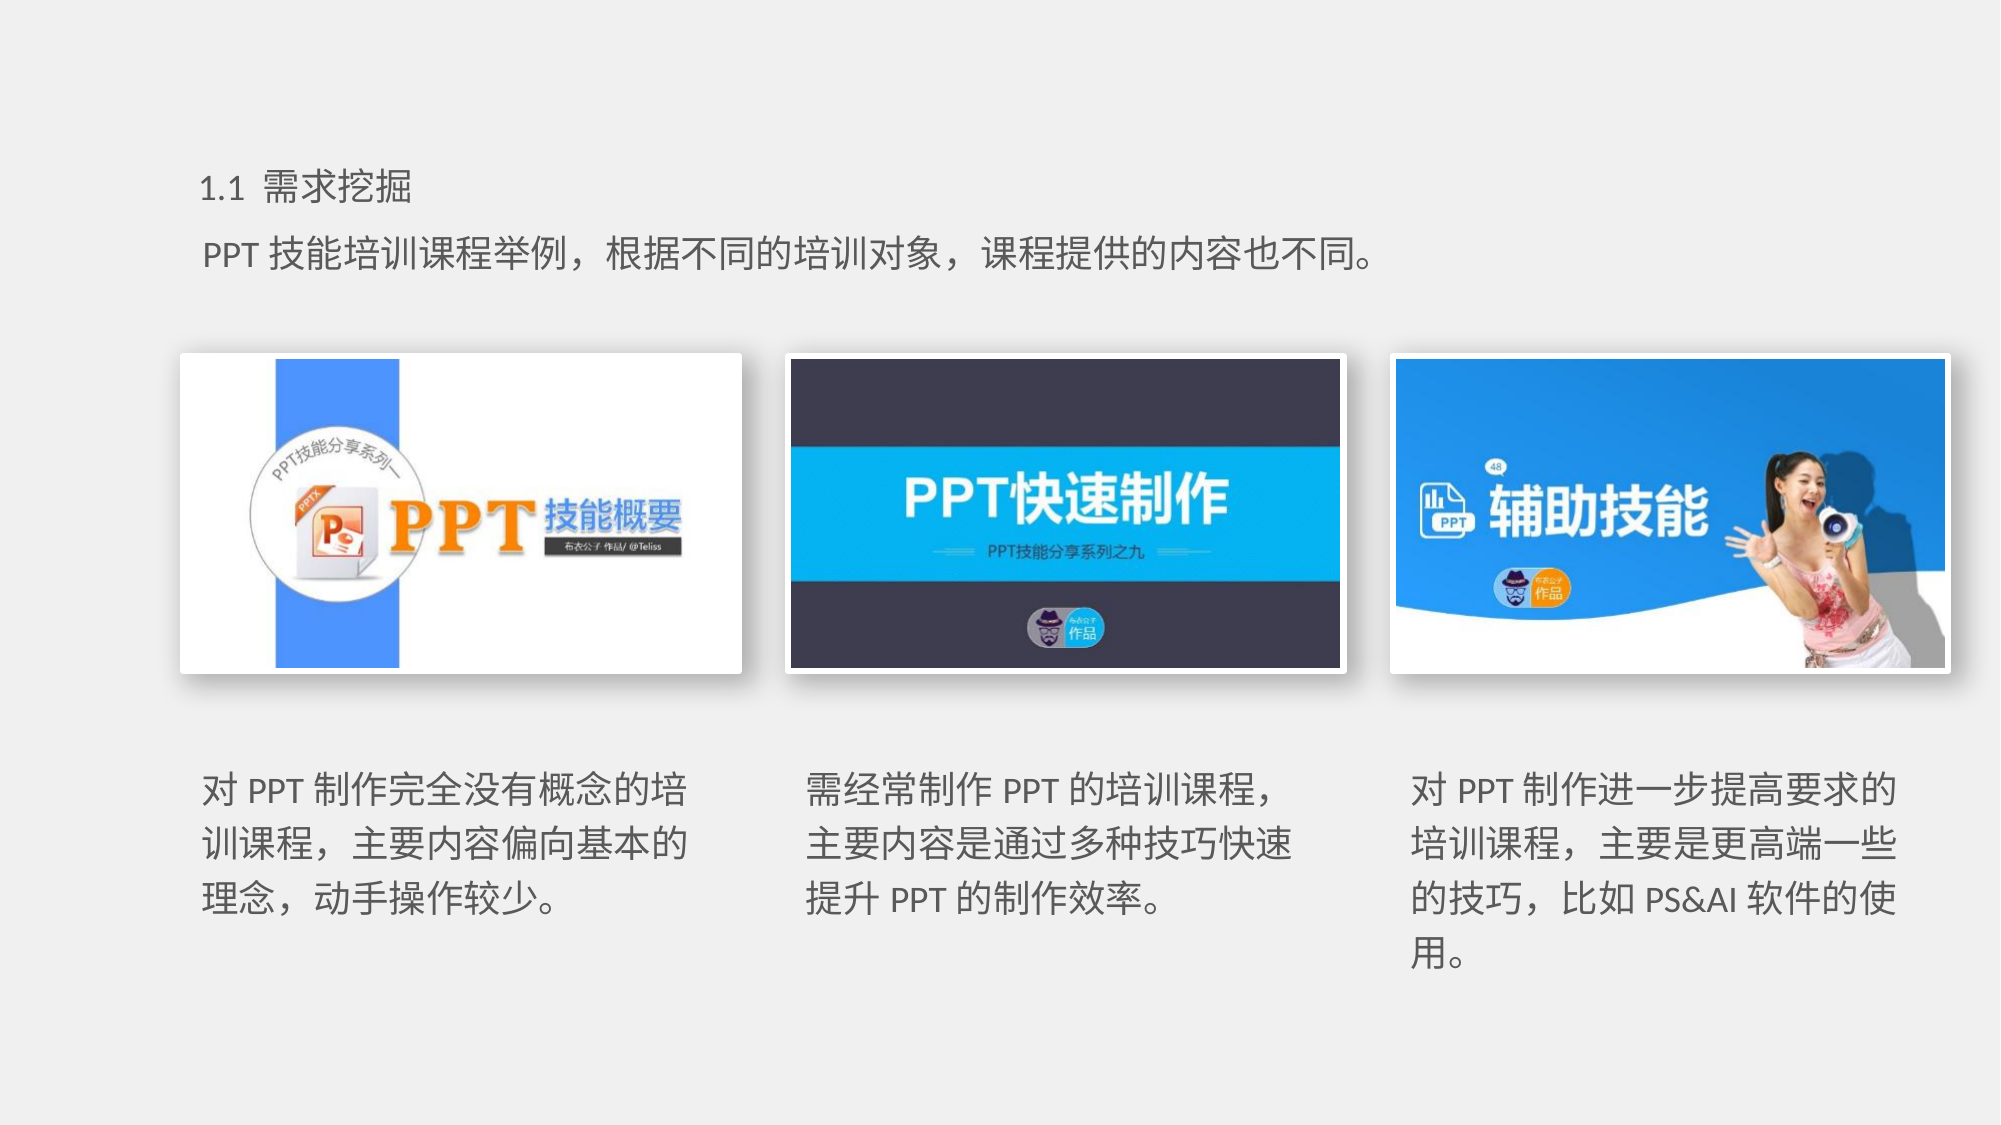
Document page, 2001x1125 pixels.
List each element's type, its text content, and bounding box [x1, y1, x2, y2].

picture [1084, 546, 1091, 558]
text_box PPT技能培训课程举例，根据不同的培训对象，课程提供的内容也不同。 [187, 222, 1409, 283]
picture [791, 580, 1341, 669]
picture [1395, 359, 1946, 669]
picture [935, 548, 974, 555]
picture [1025, 545, 1033, 556]
text_box 1.1 需求挖掘 [183, 155, 428, 216]
picture [905, 476, 938, 518]
picture [1175, 471, 1230, 526]
picture [1158, 549, 1208, 555]
picture [975, 471, 1172, 526]
text_box 对PPT制作进一步提高要求的培训课程，主要是更高端一些的技巧，比如PS&AI软件的使用。 [1396, 750, 1946, 981]
text_box 需经常制作PPT的培训课程，主要内容是通过多种技巧快速提升PPT的制作效率。 [791, 750, 1341, 927]
text_box 对PPT制作完全没有概念的培训课程，主要内容偏向基本的理念，动手操作较少。 [186, 750, 736, 927]
picture [1069, 545, 1076, 554]
picture [1017, 544, 1025, 556]
picture [791, 359, 1341, 448]
picture [1012, 547, 1018, 556]
picture [1036, 547, 1045, 557]
picture [186, 359, 736, 669]
picture [1132, 546, 1142, 557]
picture [942, 476, 974, 518]
